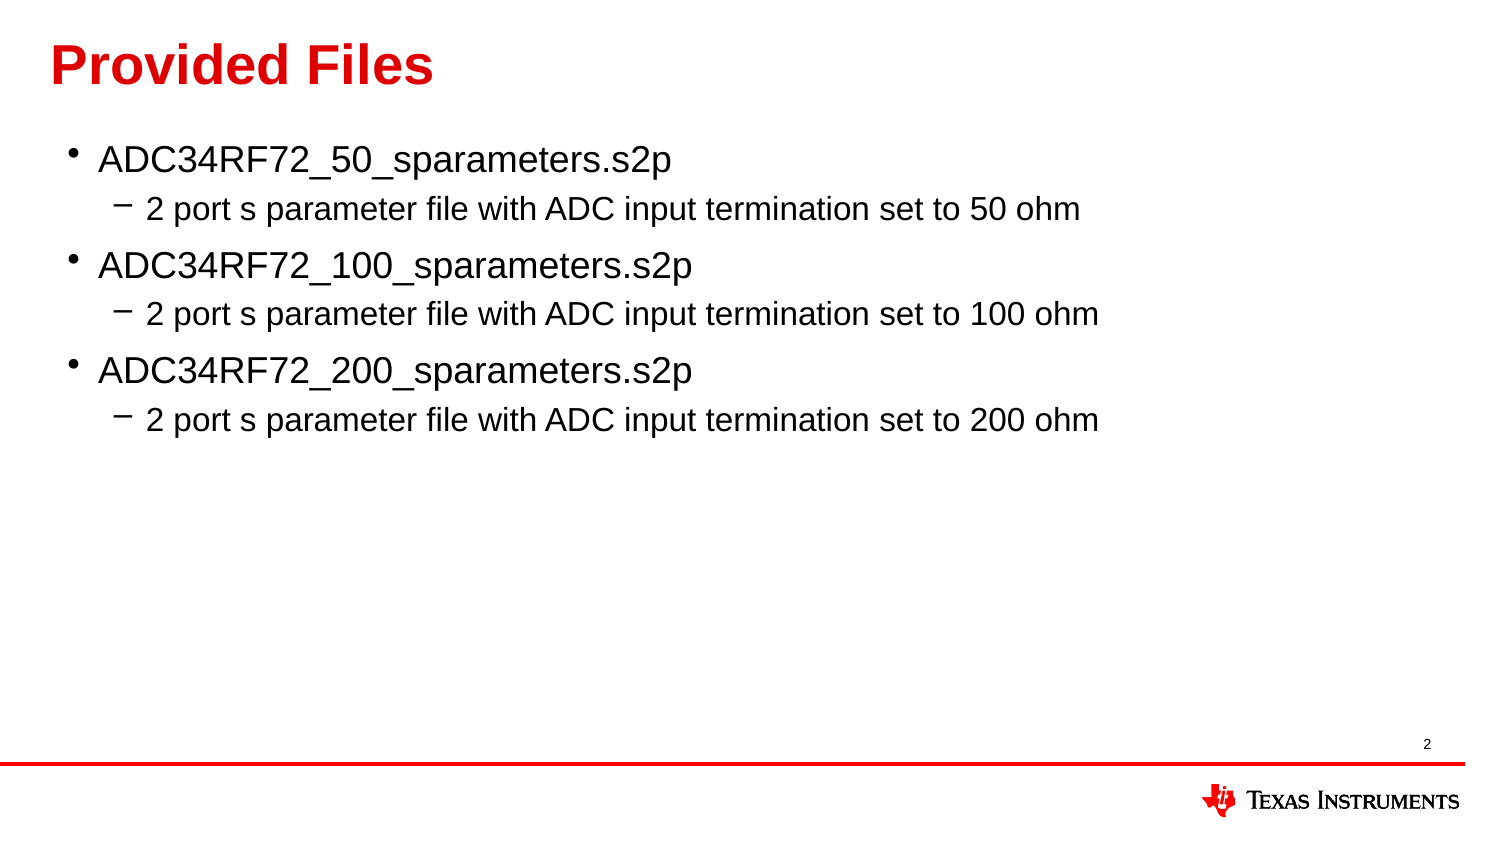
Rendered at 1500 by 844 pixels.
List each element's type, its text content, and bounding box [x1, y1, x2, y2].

title Provided Files [37, 17, 1426, 119]
slide_number 2 [1093, 728, 1444, 755]
list ADC34RF72_50_sparameters.s2p 2 port s parameter file with ADC input termination set to 50 ohm ADC34RF72_100_sparameters.s2p 2 port s parameter file with ADC input termination set to 100 ohm ADC34RF72_200_sparameters.s2p 2 port s parameter file with ADC input termination set to 200 ohm [54, 128, 1444, 738]
picture [1202, 784, 1459, 817]
